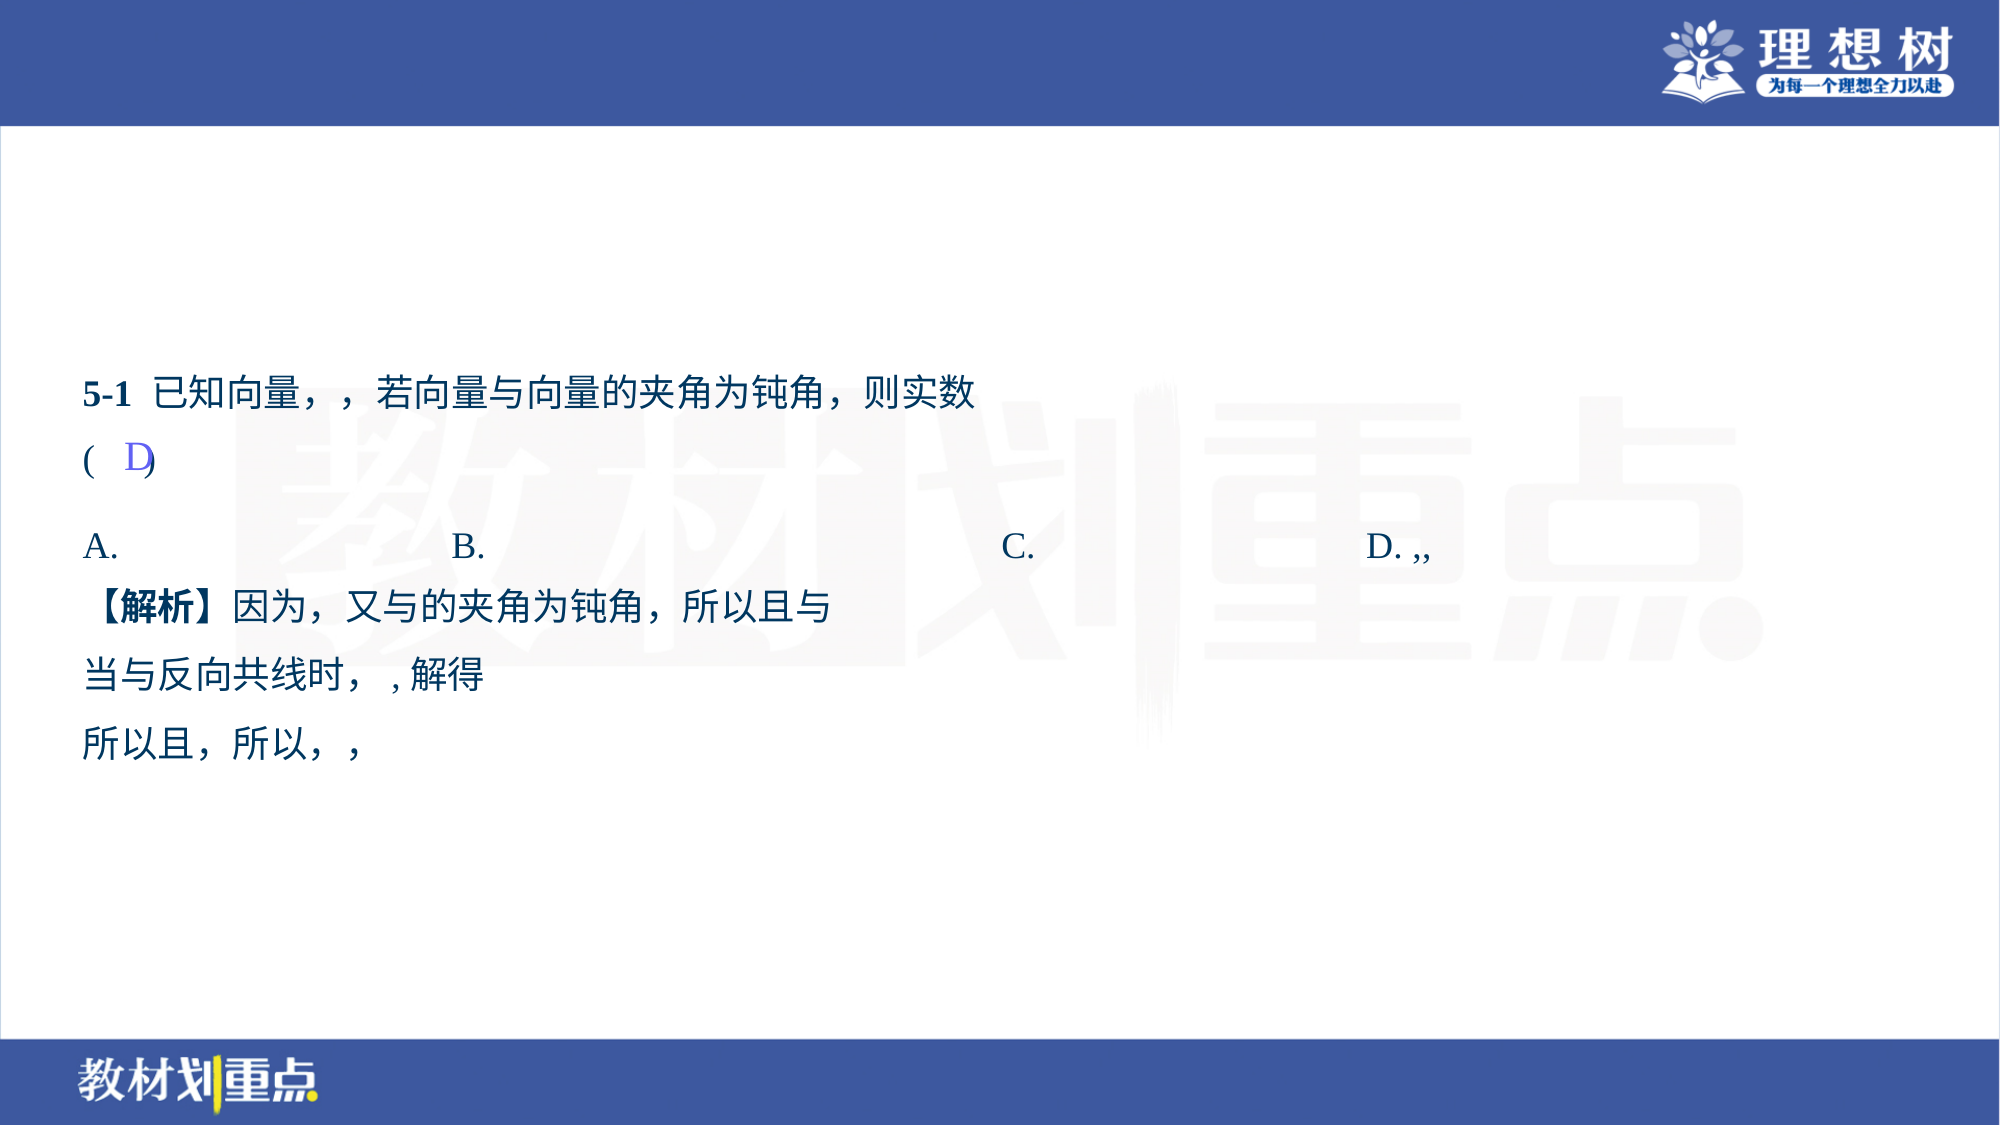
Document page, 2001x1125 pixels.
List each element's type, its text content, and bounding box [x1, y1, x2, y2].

picture [0, 0, 2000, 1125]
text_box D [109, 426, 170, 477]
